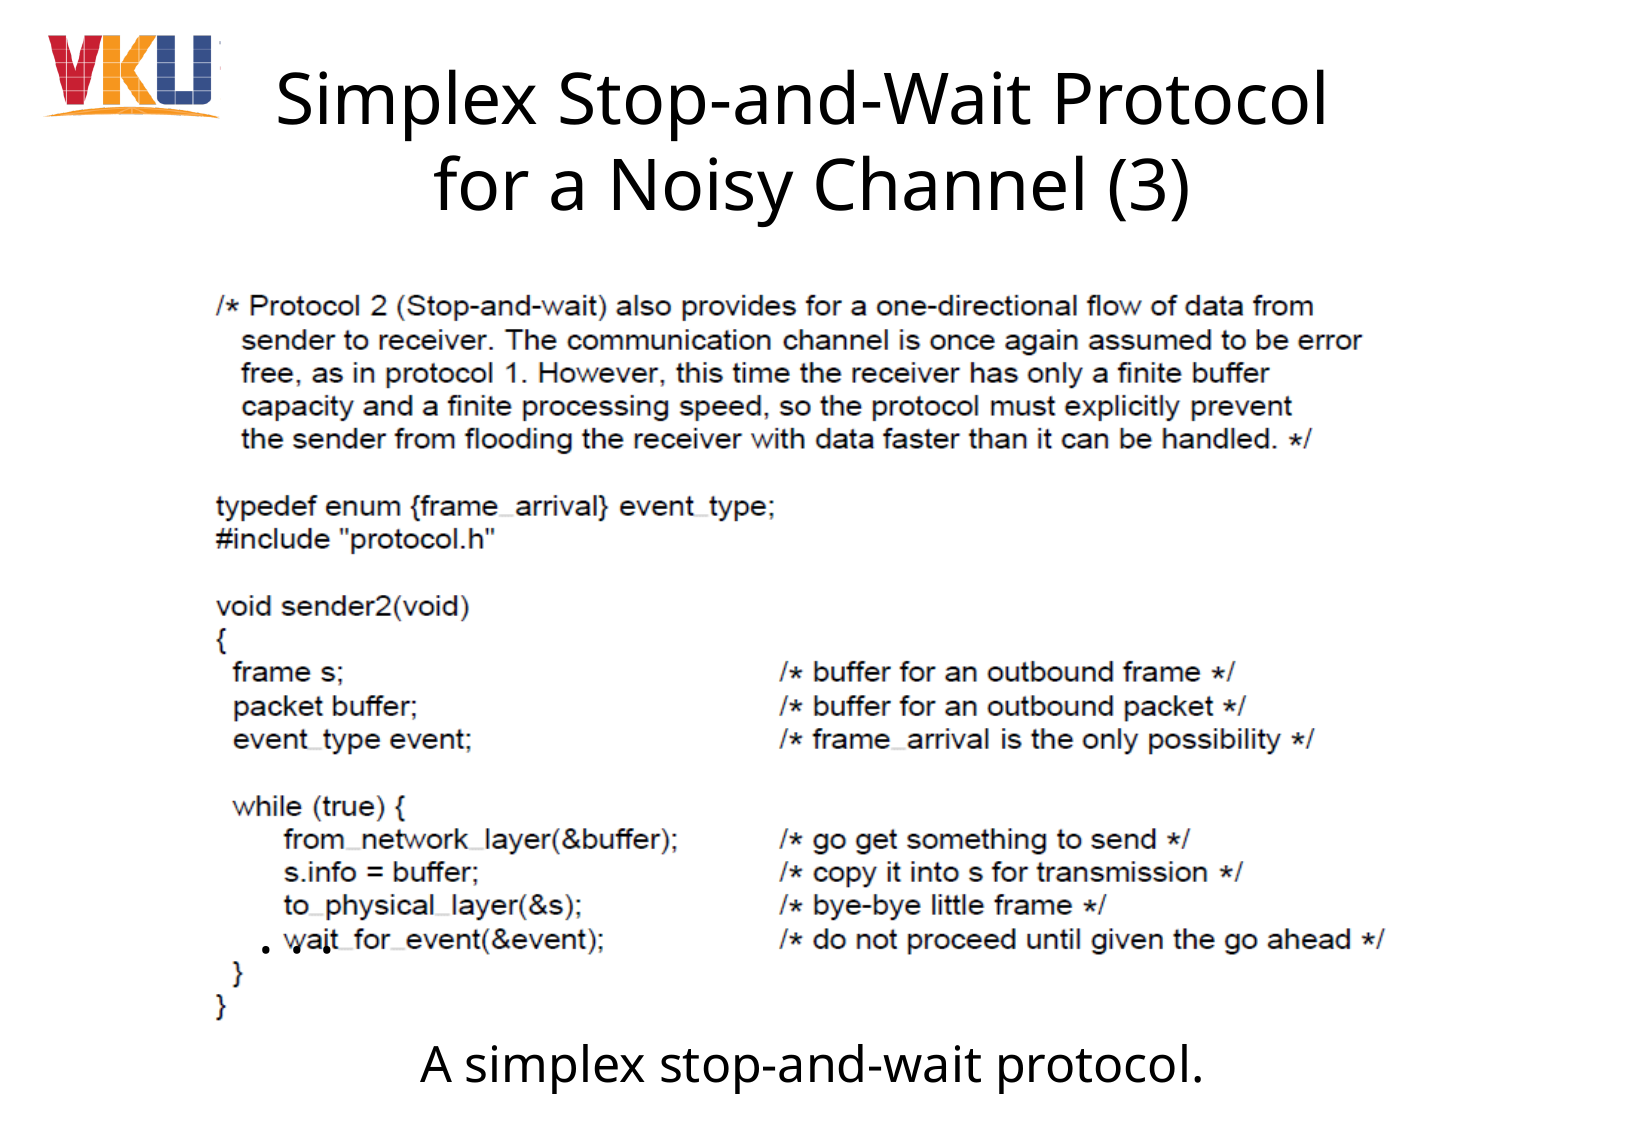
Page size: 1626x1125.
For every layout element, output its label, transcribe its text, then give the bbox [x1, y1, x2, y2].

picture [32, 21, 228, 129]
picture [175, 280, 1463, 1042]
list A simplex stop-and-wait protocol. [0, 1025, 1625, 1125]
title Simplex Stop-and-Wait Protocol for a Noisy Channel (3) [81, 45, 1544, 233]
